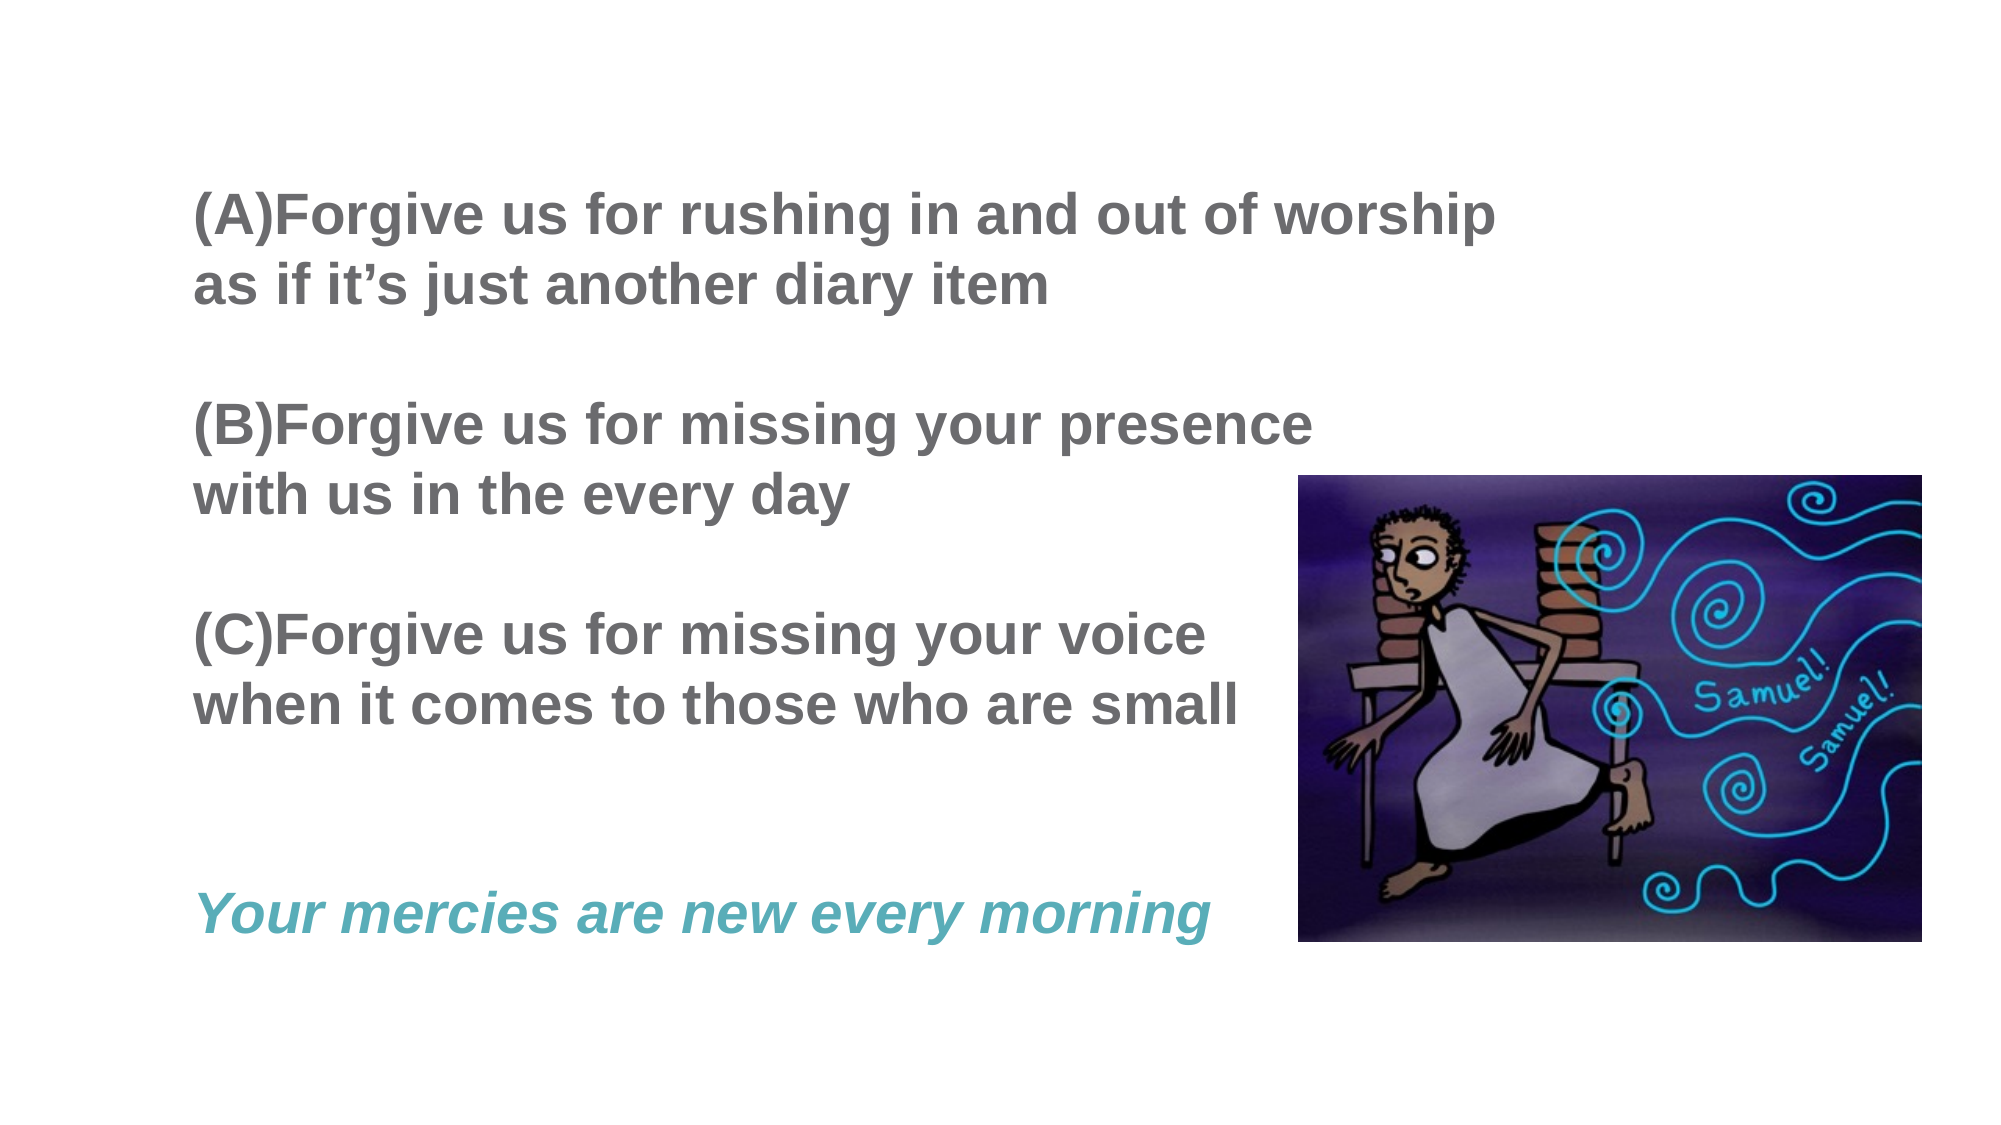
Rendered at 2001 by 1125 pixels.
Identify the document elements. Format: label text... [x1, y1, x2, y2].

text_box (A)Forgive us for rushing in and out of worship as if it’s just another diary item (B)Forgive us for missing your presence with us in the every day (C)Forgive us for missing your voice when it comes to those who are small Your mercies are new every morning [179, 78, 1900, 953]
picture [1298, 475, 1922, 943]
